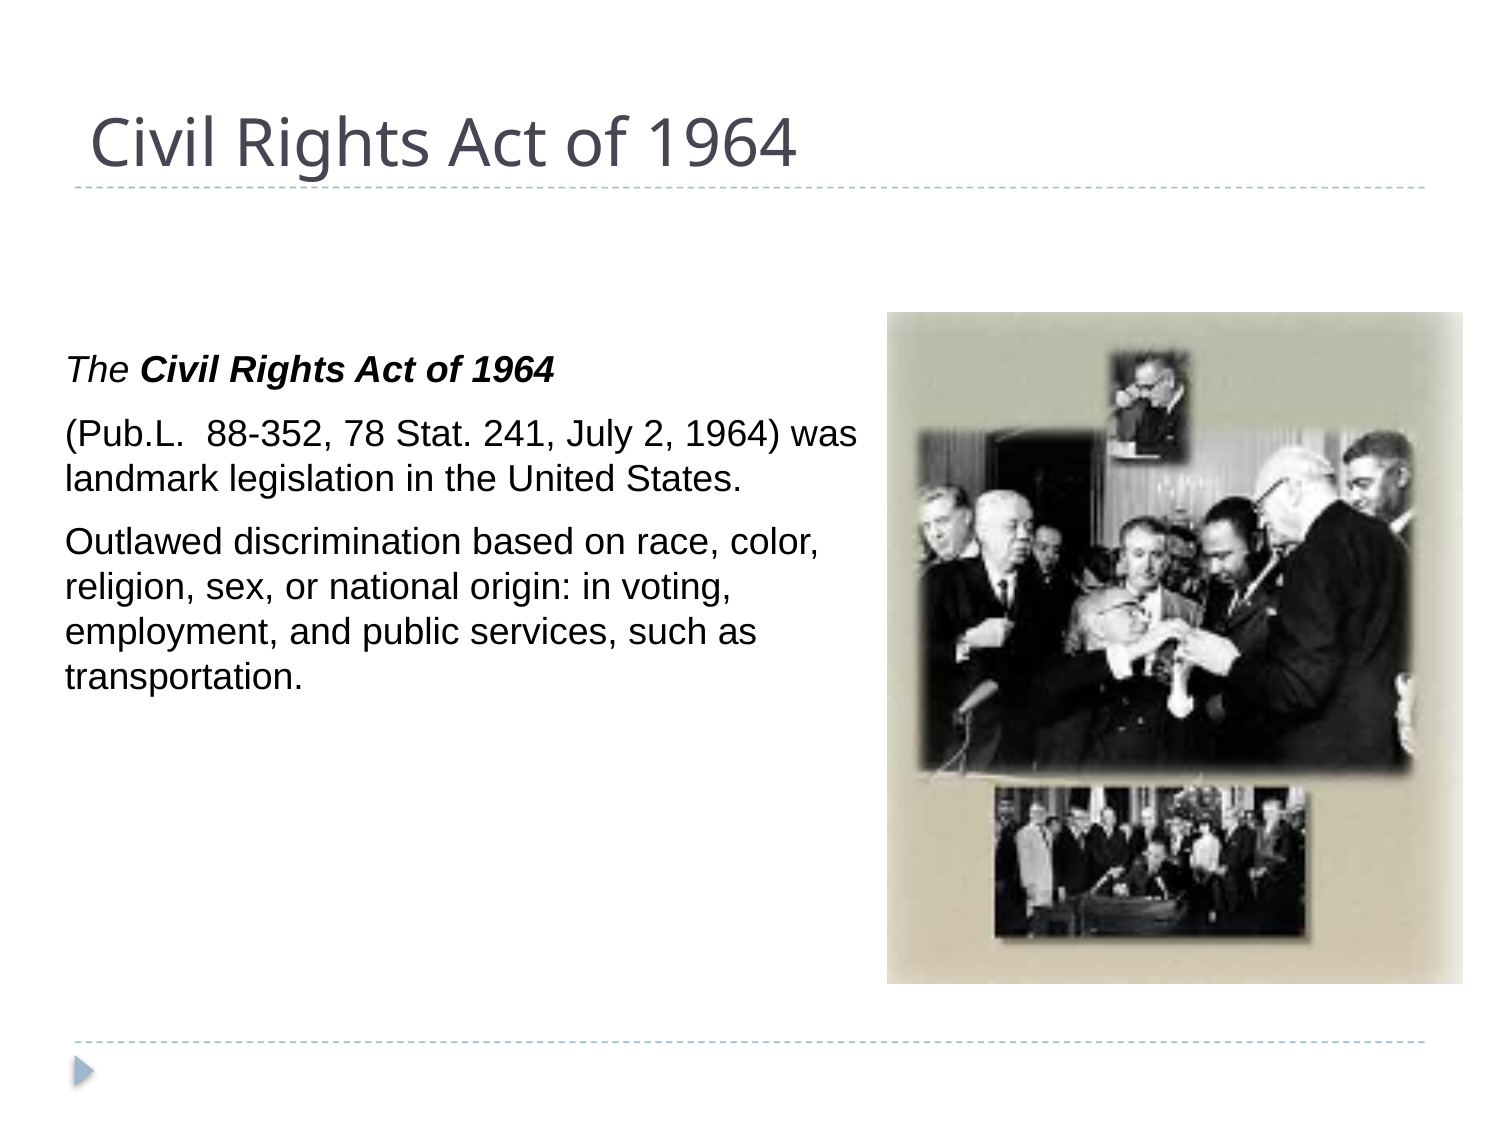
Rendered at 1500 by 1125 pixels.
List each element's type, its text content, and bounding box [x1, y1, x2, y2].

text_box The Civil Rights Act of 1964 (Pub.L. 88-352, 78 Stat. 241, July 2, 1964) was landmark legislation in the United States. Outlawed discrimination based on race, color, religion, sex, or national origin: in voting, employment, and public services, such as transportation. [49, 337, 875, 705]
picture [887, 312, 1463, 984]
title Civil Rights Act of 1964 [75, 24, 1425, 188]
list [24, 331, 1463, 1025]
